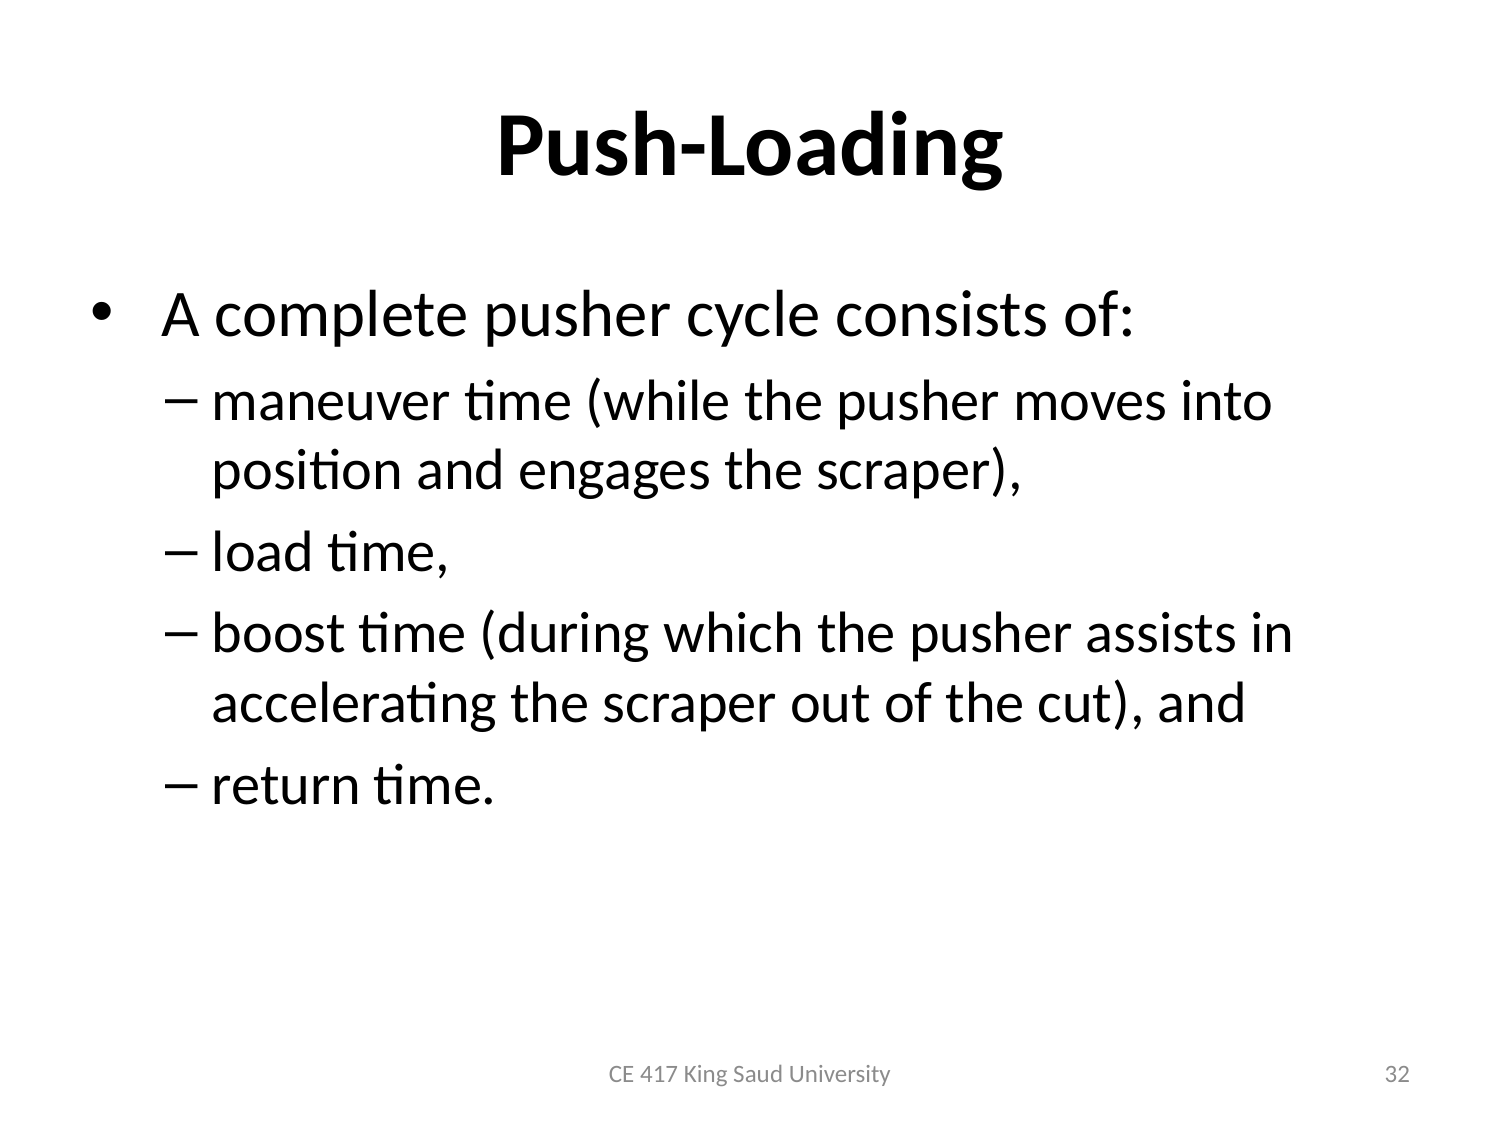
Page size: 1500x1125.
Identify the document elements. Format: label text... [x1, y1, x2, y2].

title Push-Loading [75, 45, 1425, 233]
slide_number 32 [1074, 1042, 1425, 1103]
list A complete pusher cycle consists of: maneuver time (while the pusher moves into position and engages the scraper), load time, boost time (during which the pusher assists in accelerating the scraper out of the cut), and return time. [75, 262, 1425, 1005]
footer CE 417 King Saud University [512, 1042, 988, 1103]
